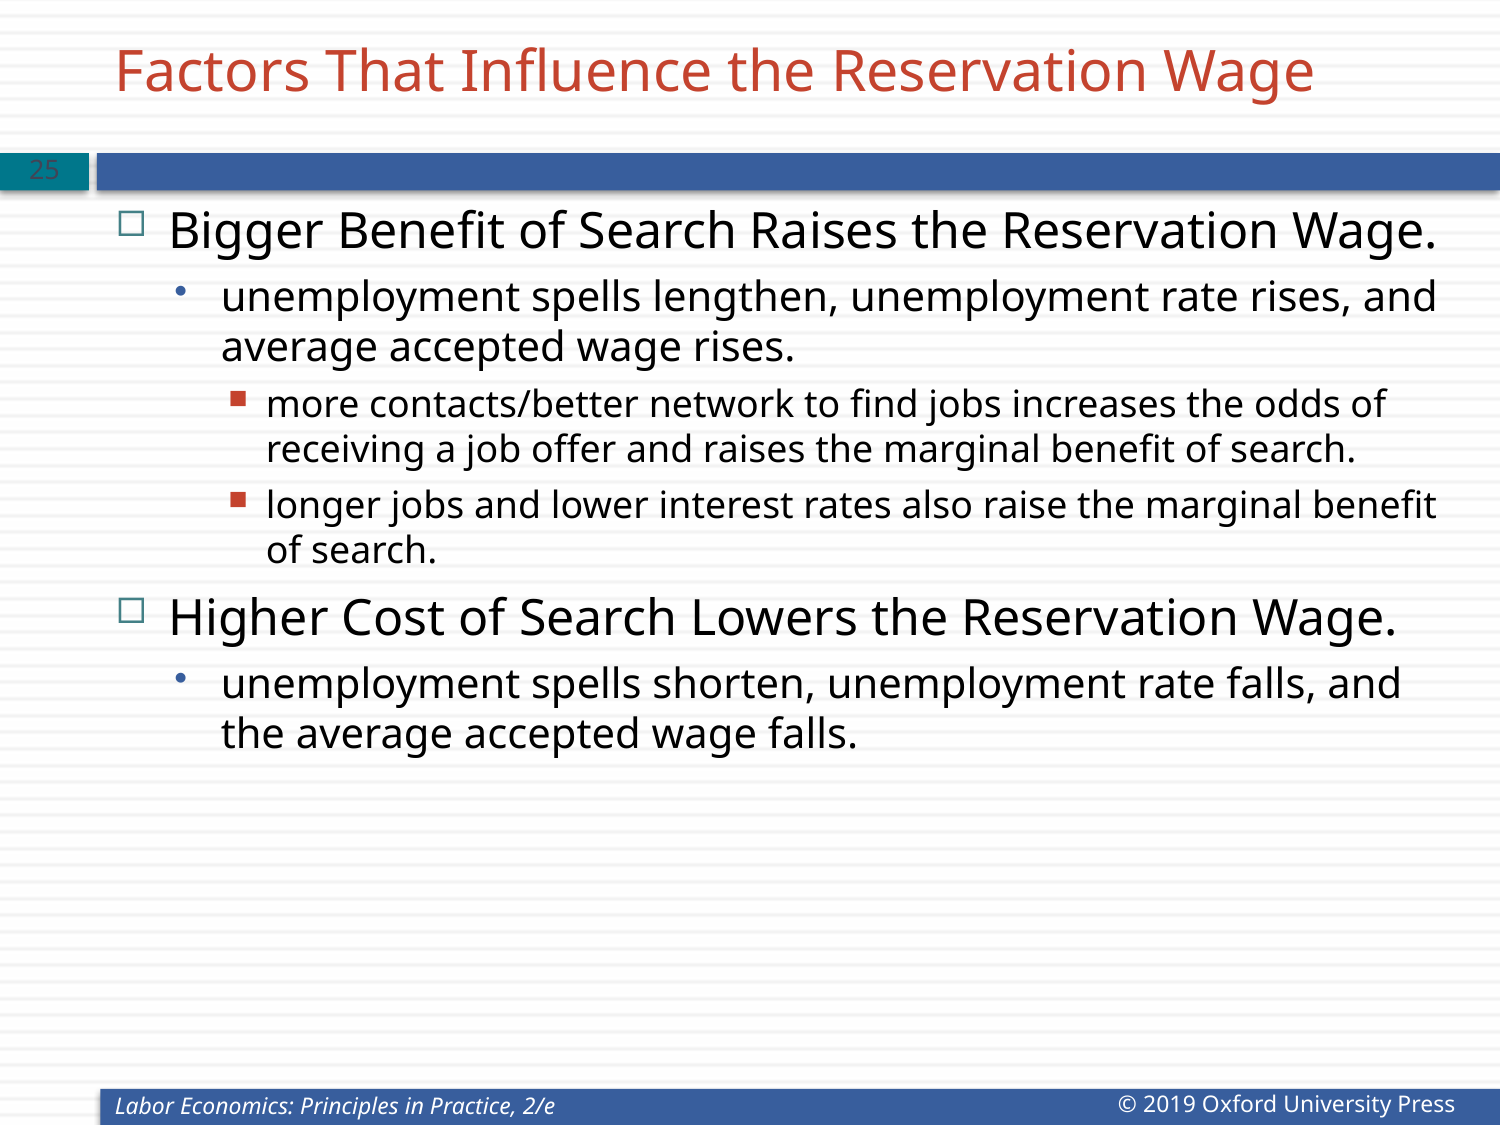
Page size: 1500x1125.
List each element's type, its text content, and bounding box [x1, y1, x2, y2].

footer © 2019 Oxford University Press [825, 1090, 1471, 1125]
title Factors That Influence the Reservation Wage [99, 1, 1472, 136]
slide_number 24 [0, 153, 89, 191]
slide_number Labor Economics: Principles in Practice, 2/e [99, 1090, 745, 1125]
list Bigger Benefit of Search Raises the Reservation Wage. unemployment spells lengthen, unemployment rate rises, and average accepted wage rises. more contacts/better network to find jobs increases the odds of receiving a job offer and raises the marginal benefit of search. longer jobs and lower interest rates also raise the marginal benefit of search. Higher Cost of Search Lowers the Reservation Wage. unemployment spells shorten, unemployment rate falls, and the average accepted wage falls. [101, 190, 1473, 1084]
